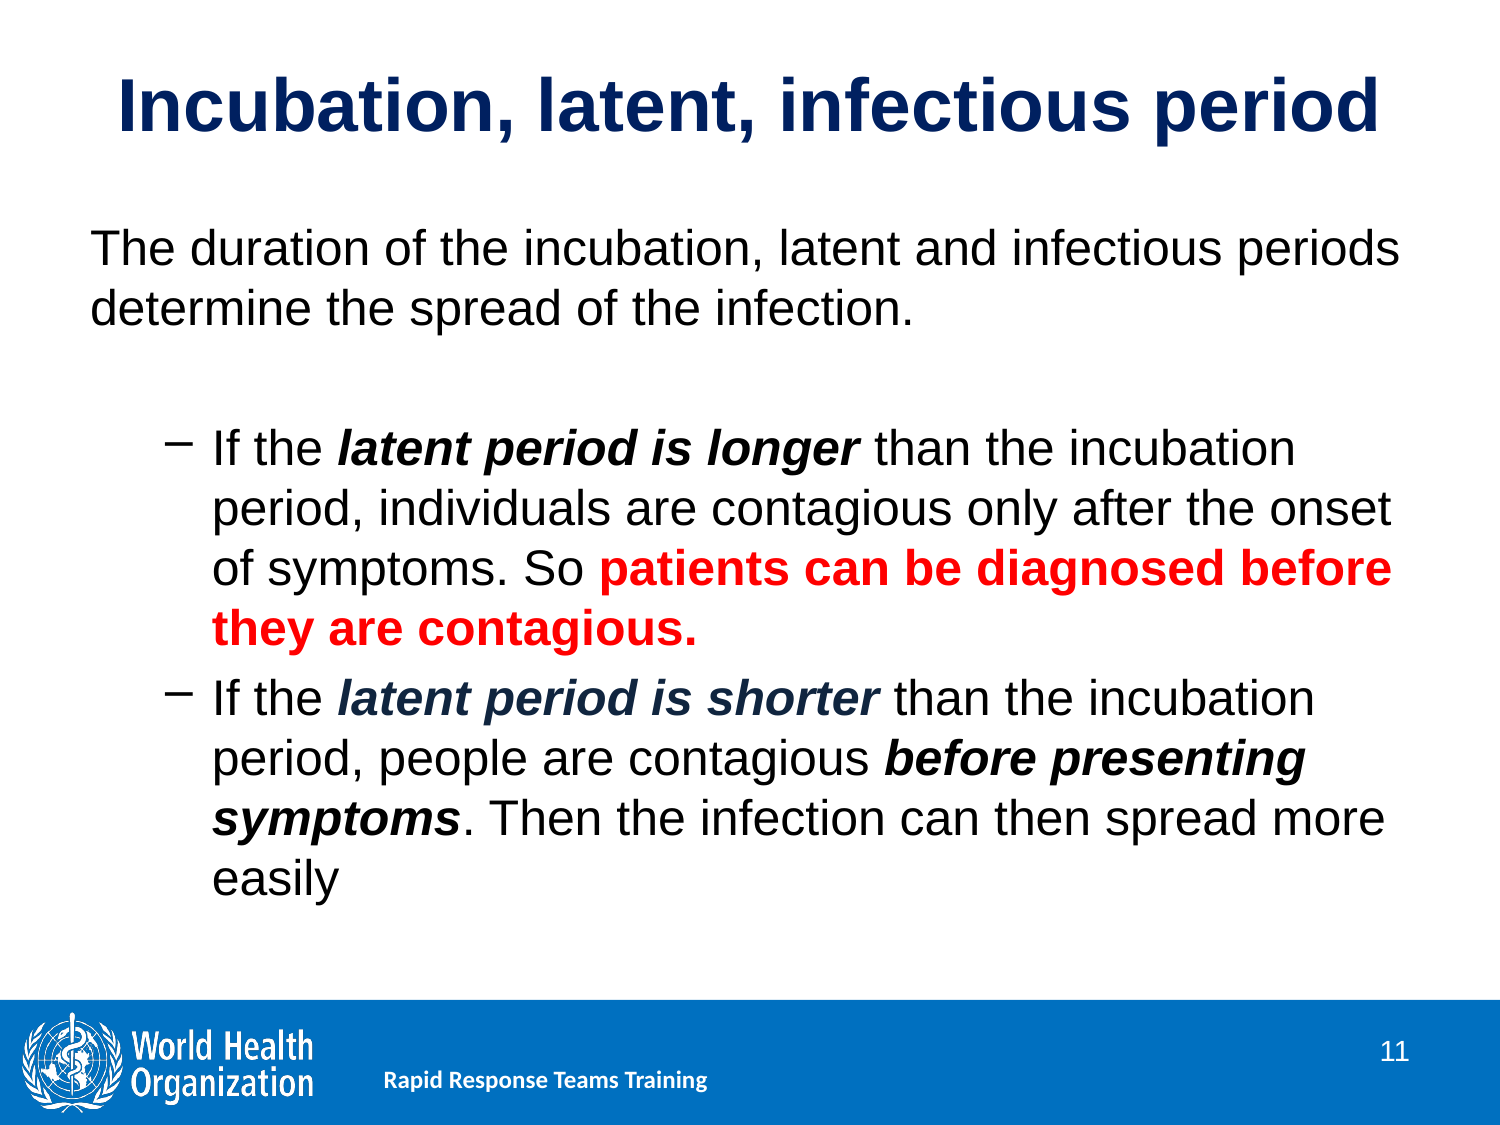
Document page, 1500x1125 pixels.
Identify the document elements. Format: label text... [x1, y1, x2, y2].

slide_number 11 [1074, 1024, 1425, 1103]
title Incubation, latent, infectious period [0, 7, 1500, 196]
list The duration of the incubation, latent and infectious periods determine the spread of the infection. If the latent period is longer than the incubation period, individuals are contagious only after the onset of symptoms. So patients can be diagnosed before they are contagious. If the latent period is shorter than the incubation period, people are contagious before presenting symptoms. Then the infection can then spread more easily [74, 207, 1455, 951]
picture [21, 1012, 313, 1113]
